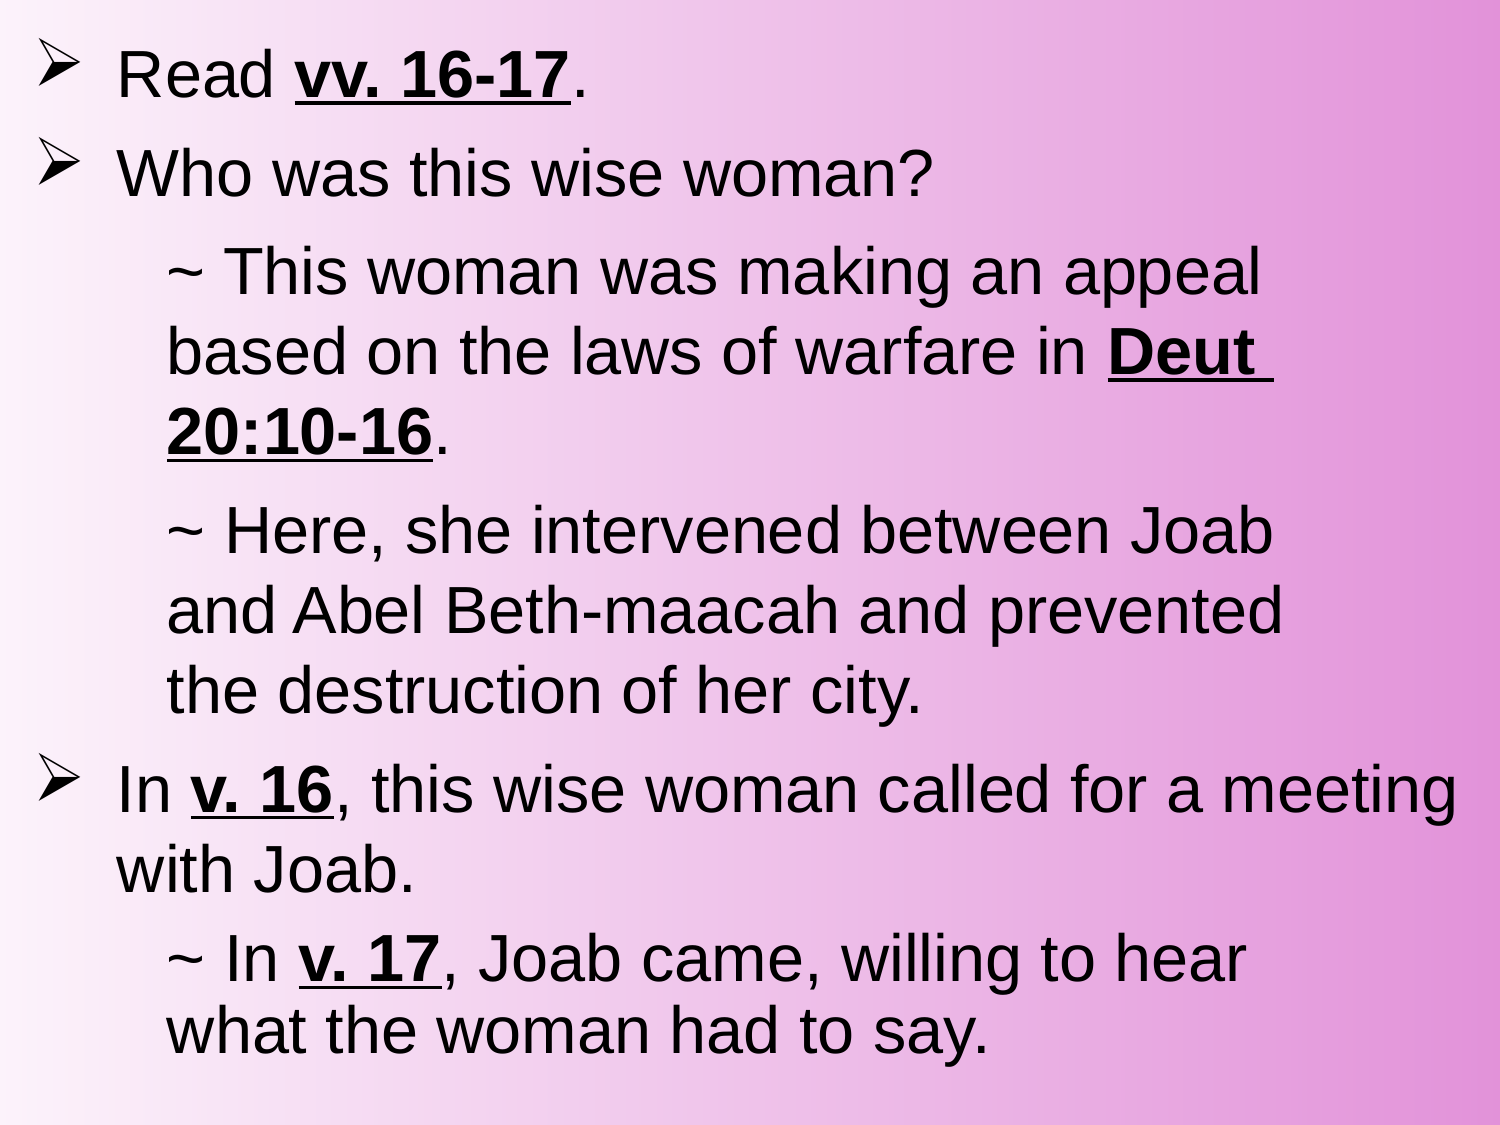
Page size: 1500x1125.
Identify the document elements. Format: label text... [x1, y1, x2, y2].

subtitle Read vv. 16-17. Who was this wise woman? ~ This woman was making an appeal based on the laws of warfare in Deut 20:10-16. ~ Here, she intervened between Joab and Abel Beth-maacah and prevented the destruction of her city. In v. 16, this wise woman called for a meeting with Joab. ~ In v. 17, Joab came, willing to hear what the woman had to say. [18, 23, 1482, 1106]
